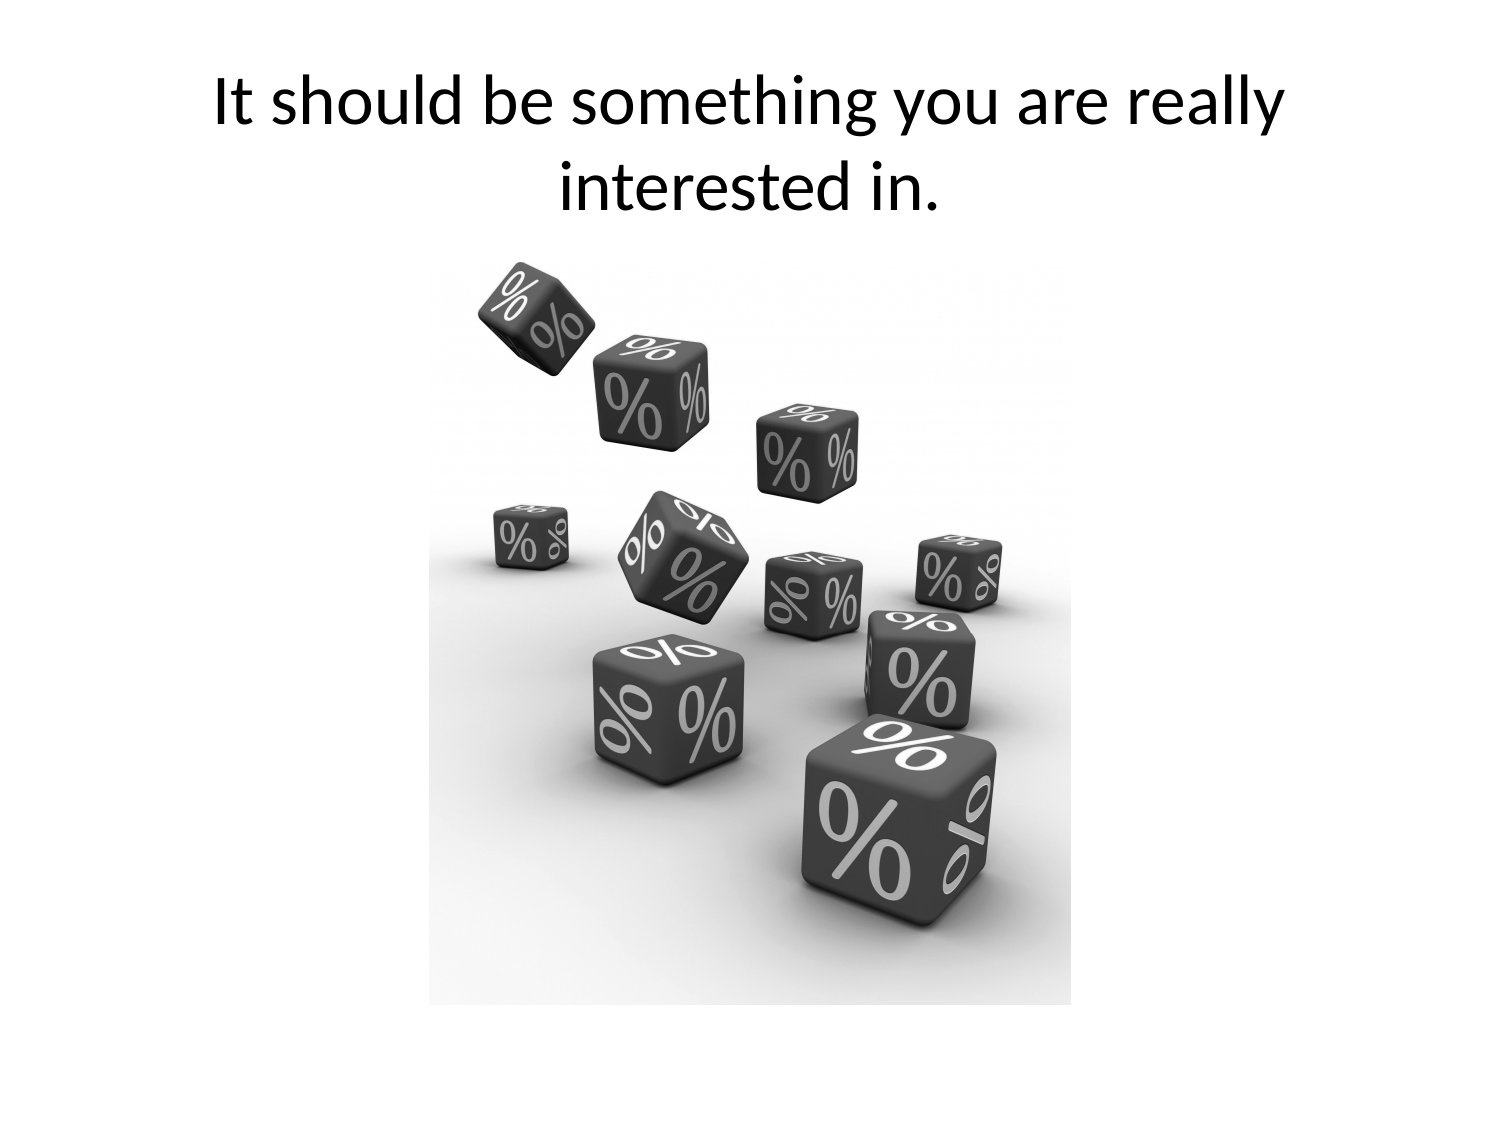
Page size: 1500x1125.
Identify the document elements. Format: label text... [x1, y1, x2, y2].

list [74, 262, 1426, 1006]
title It should be something you are really interested in. [75, 45, 1425, 233]
